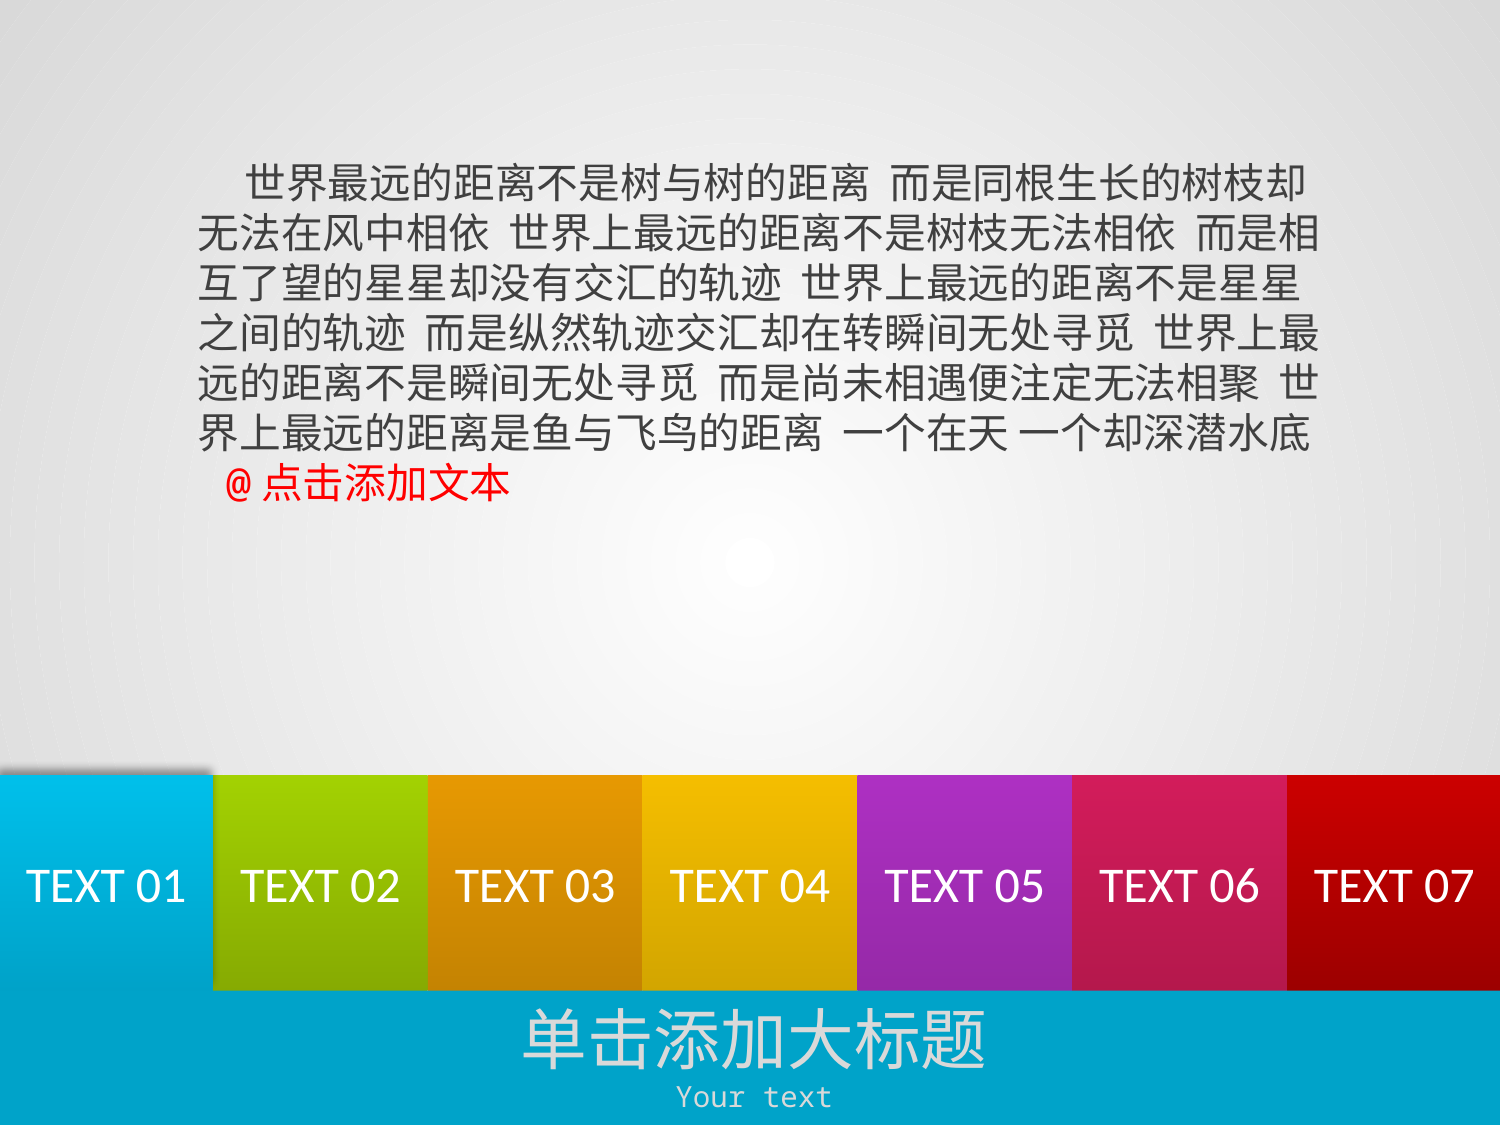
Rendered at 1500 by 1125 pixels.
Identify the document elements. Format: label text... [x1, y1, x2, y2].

text_box [0, 774, 215, 989]
text_box TEXT 07 [1291, 845, 1498, 920]
text_box TEXT 06 [1076, 845, 1283, 920]
text_box 世界最远的距离不是树与树的距离 而是同根生长的树枝却无法在风中相依 世界上最远的距离不是树枝无法相依 而是相互了望的星星却没有交汇的轨迹 世界上最远的距离不是星星之间的轨迹 而是纵然轨迹交汇却在转瞬间无处寻觅 世界上最远的距离不是瞬间无处寻觅 而是尚未相遇便注定无法相聚 世界上最远的距离是鱼与飞鸟的距离 一个在天 一个却深潜水底 @点击添加文本 [182, 149, 1358, 514]
text_box [1285, 774, 1500, 989]
text_box TEXT 03 [431, 845, 639, 921]
text_box TEXT 04 [646, 845, 854, 921]
text_box TEXT 02 [216, 845, 424, 921]
text_box [426, 774, 641, 989]
text_box TEXT 01 [2, 845, 210, 920]
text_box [0, 990, 1500, 1125]
text_box [855, 774, 1070, 989]
text_box [218, 774, 426, 989]
text_box [641, 774, 855, 989]
text_box TEXT 05 [861, 845, 1069, 920]
text_box [1070, 774, 1285, 989]
